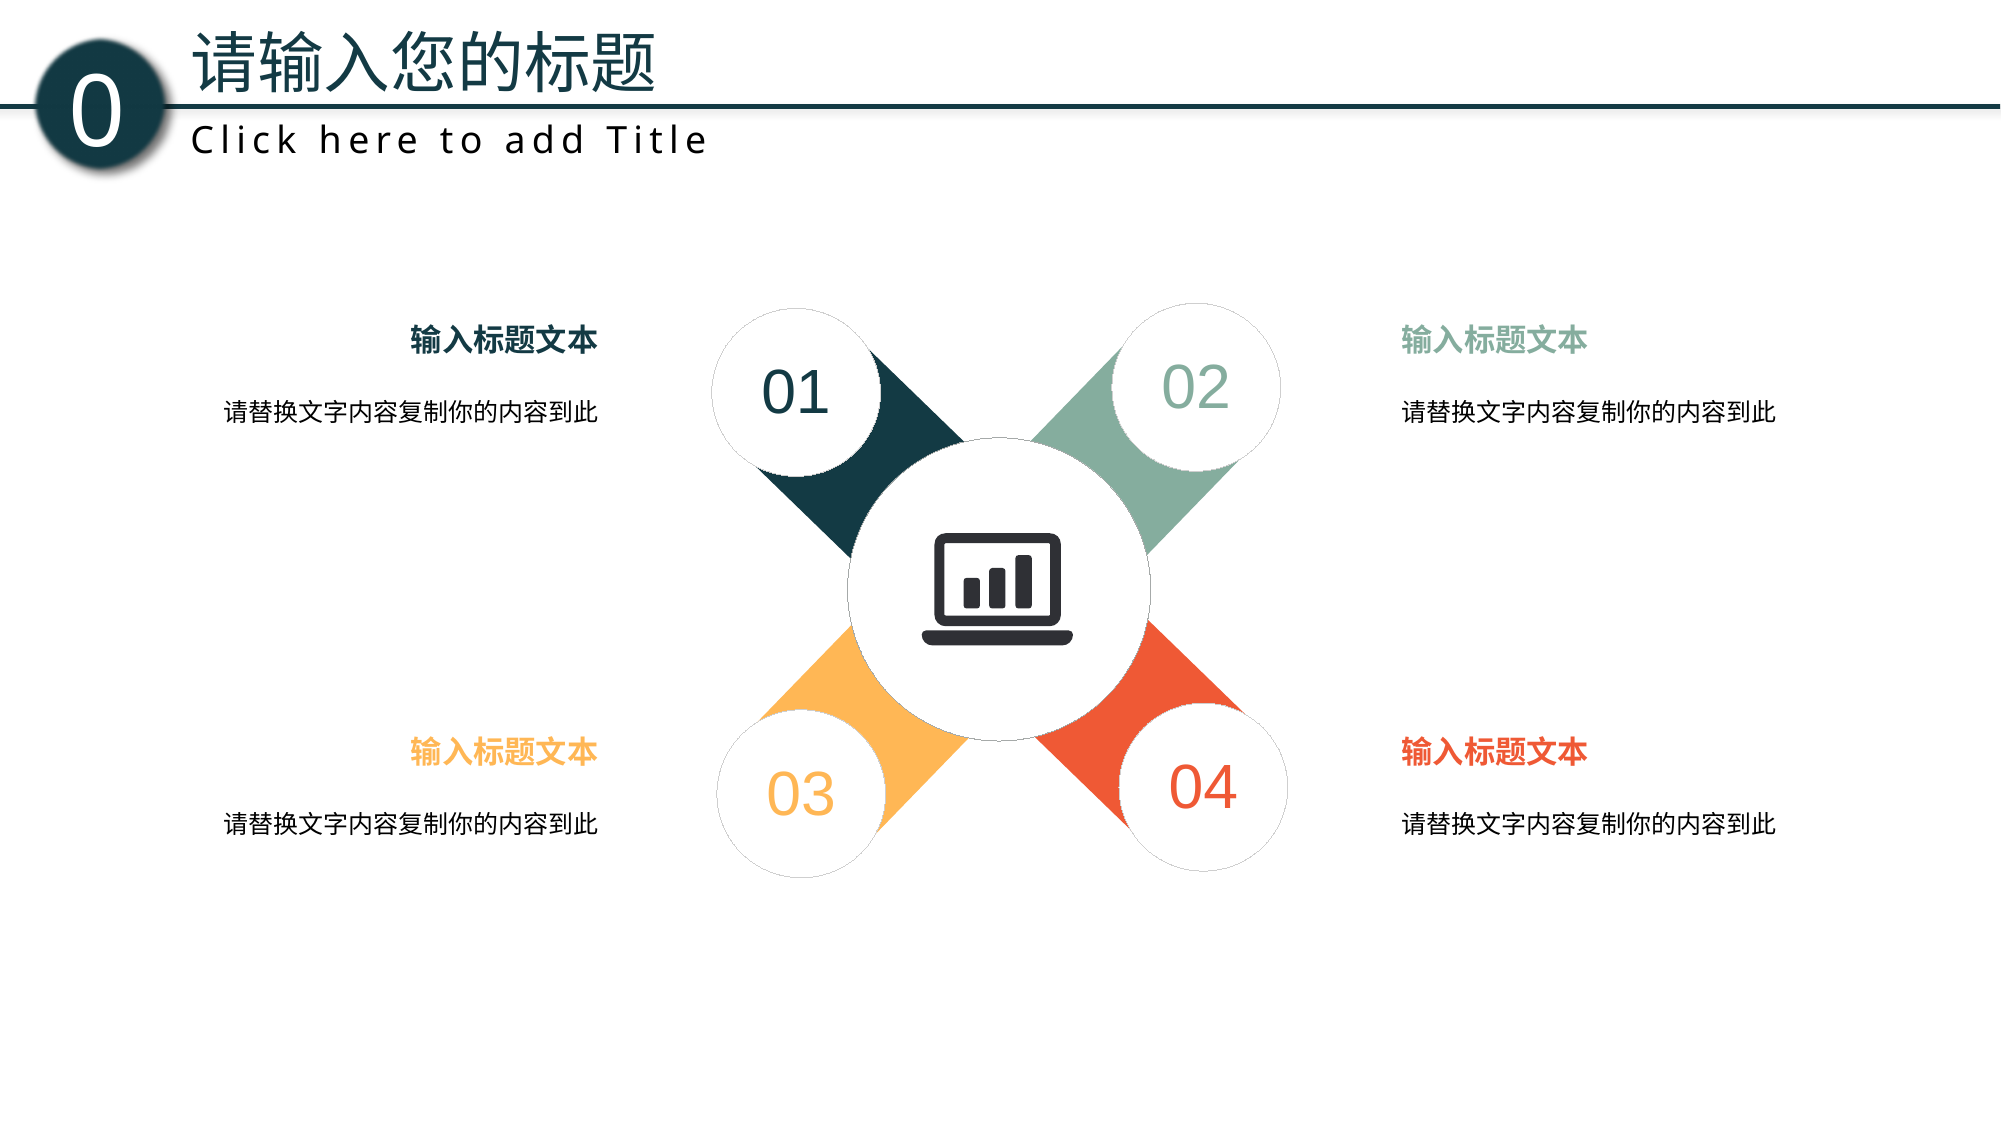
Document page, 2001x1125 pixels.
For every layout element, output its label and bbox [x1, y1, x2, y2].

text_box [1401, 289, 1783, 1004]
text_box [711, 303, 1288, 878]
text_box [217, 289, 599, 1004]
